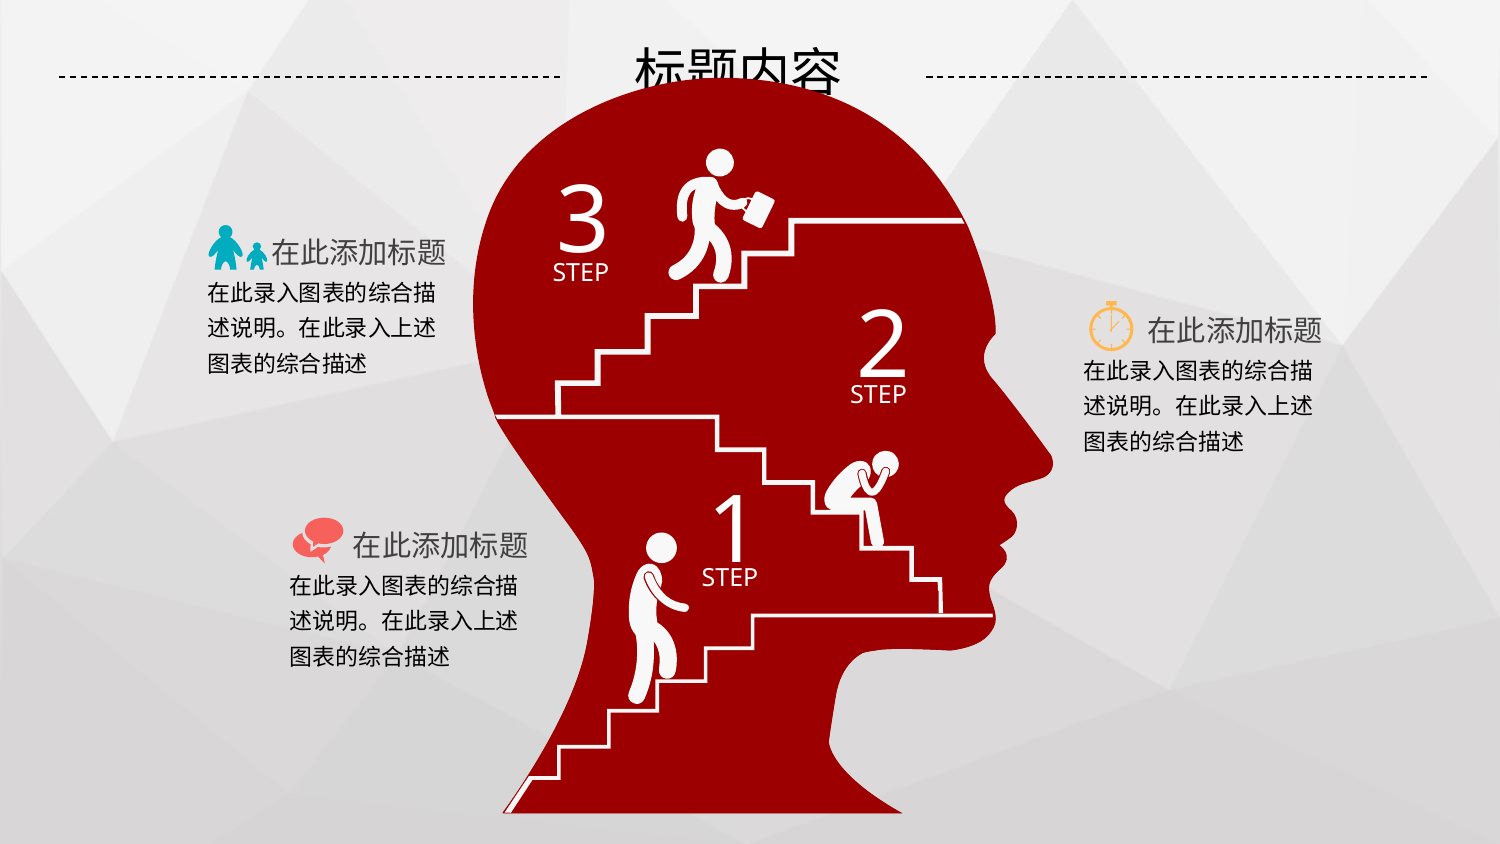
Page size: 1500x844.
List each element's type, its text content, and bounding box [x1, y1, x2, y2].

text_box 在此添加标题 [344, 521, 452, 557]
text_box 在此录入图表的综合描述说明。在此录入上述图表的综合描述 [1072, 342, 1331, 461]
text_box 在此添加标题 [259, 228, 452, 264]
text_box 在此添加标题 [1136, 306, 1340, 353]
picture [0, 0, 1500, 844]
text_box 在此录入图表的综合描述说明。在此录入上述图表的综合描述 [277, 557, 452, 676]
text_box [208, 225, 243, 264]
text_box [292, 517, 344, 564]
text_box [821, 449, 901, 549]
text_box [246, 242, 259, 264]
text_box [667, 147, 776, 283]
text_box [452, 77, 1059, 814]
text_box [627, 531, 690, 704]
text_box 在此录入图表的综合描述说明。在此录入上述图表的综合描述 [195, 264, 452, 383]
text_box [1089, 301, 1134, 352]
text_box 标题内容 [608, 32, 868, 77]
